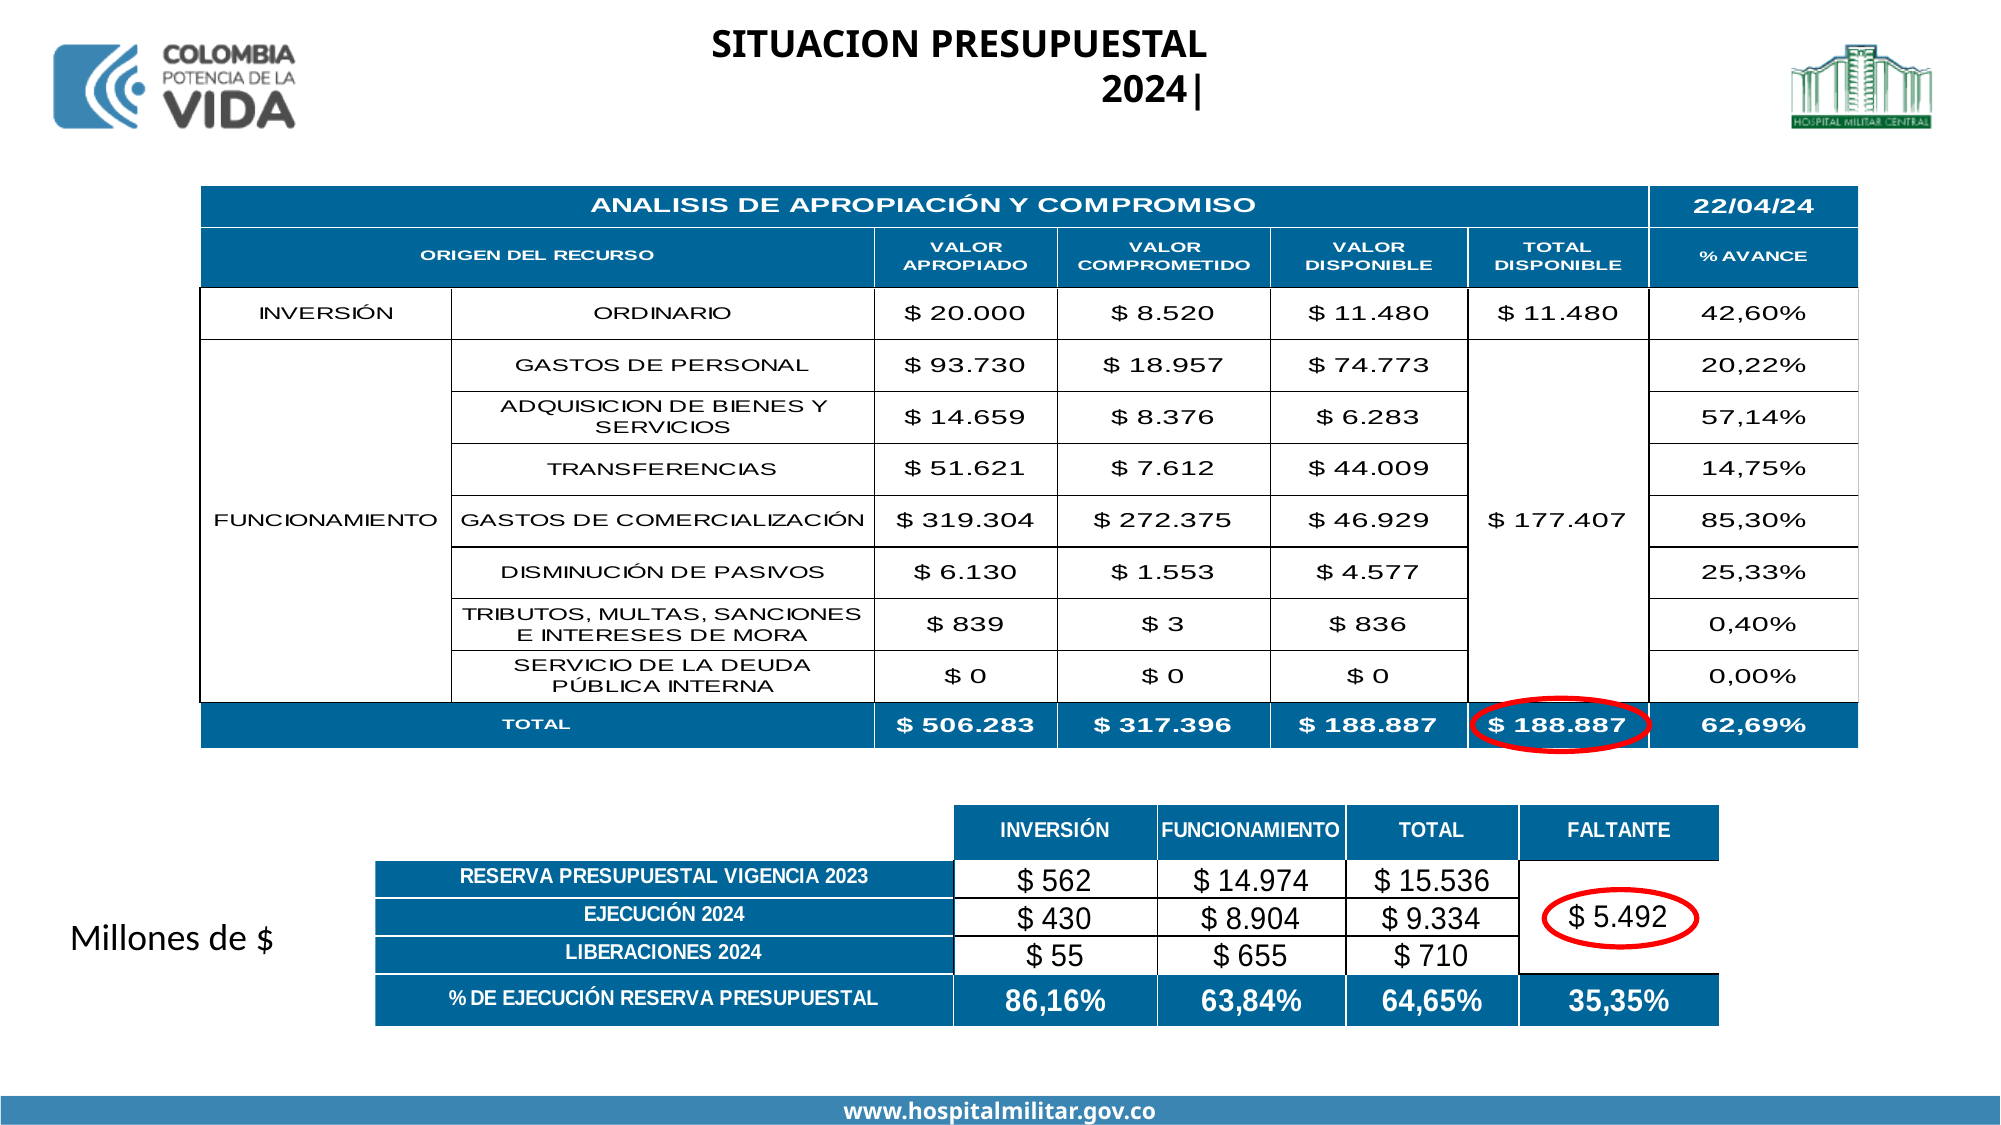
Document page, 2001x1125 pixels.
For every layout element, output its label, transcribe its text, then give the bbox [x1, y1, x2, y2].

picture [1088, 1109, 1093, 1117]
picture [0, 0, 2000, 1125]
text_box SITUACION PRESUPUESTAL 2024| [610, 12, 1223, 114]
text_box Millones de $ [55, 905, 373, 965]
